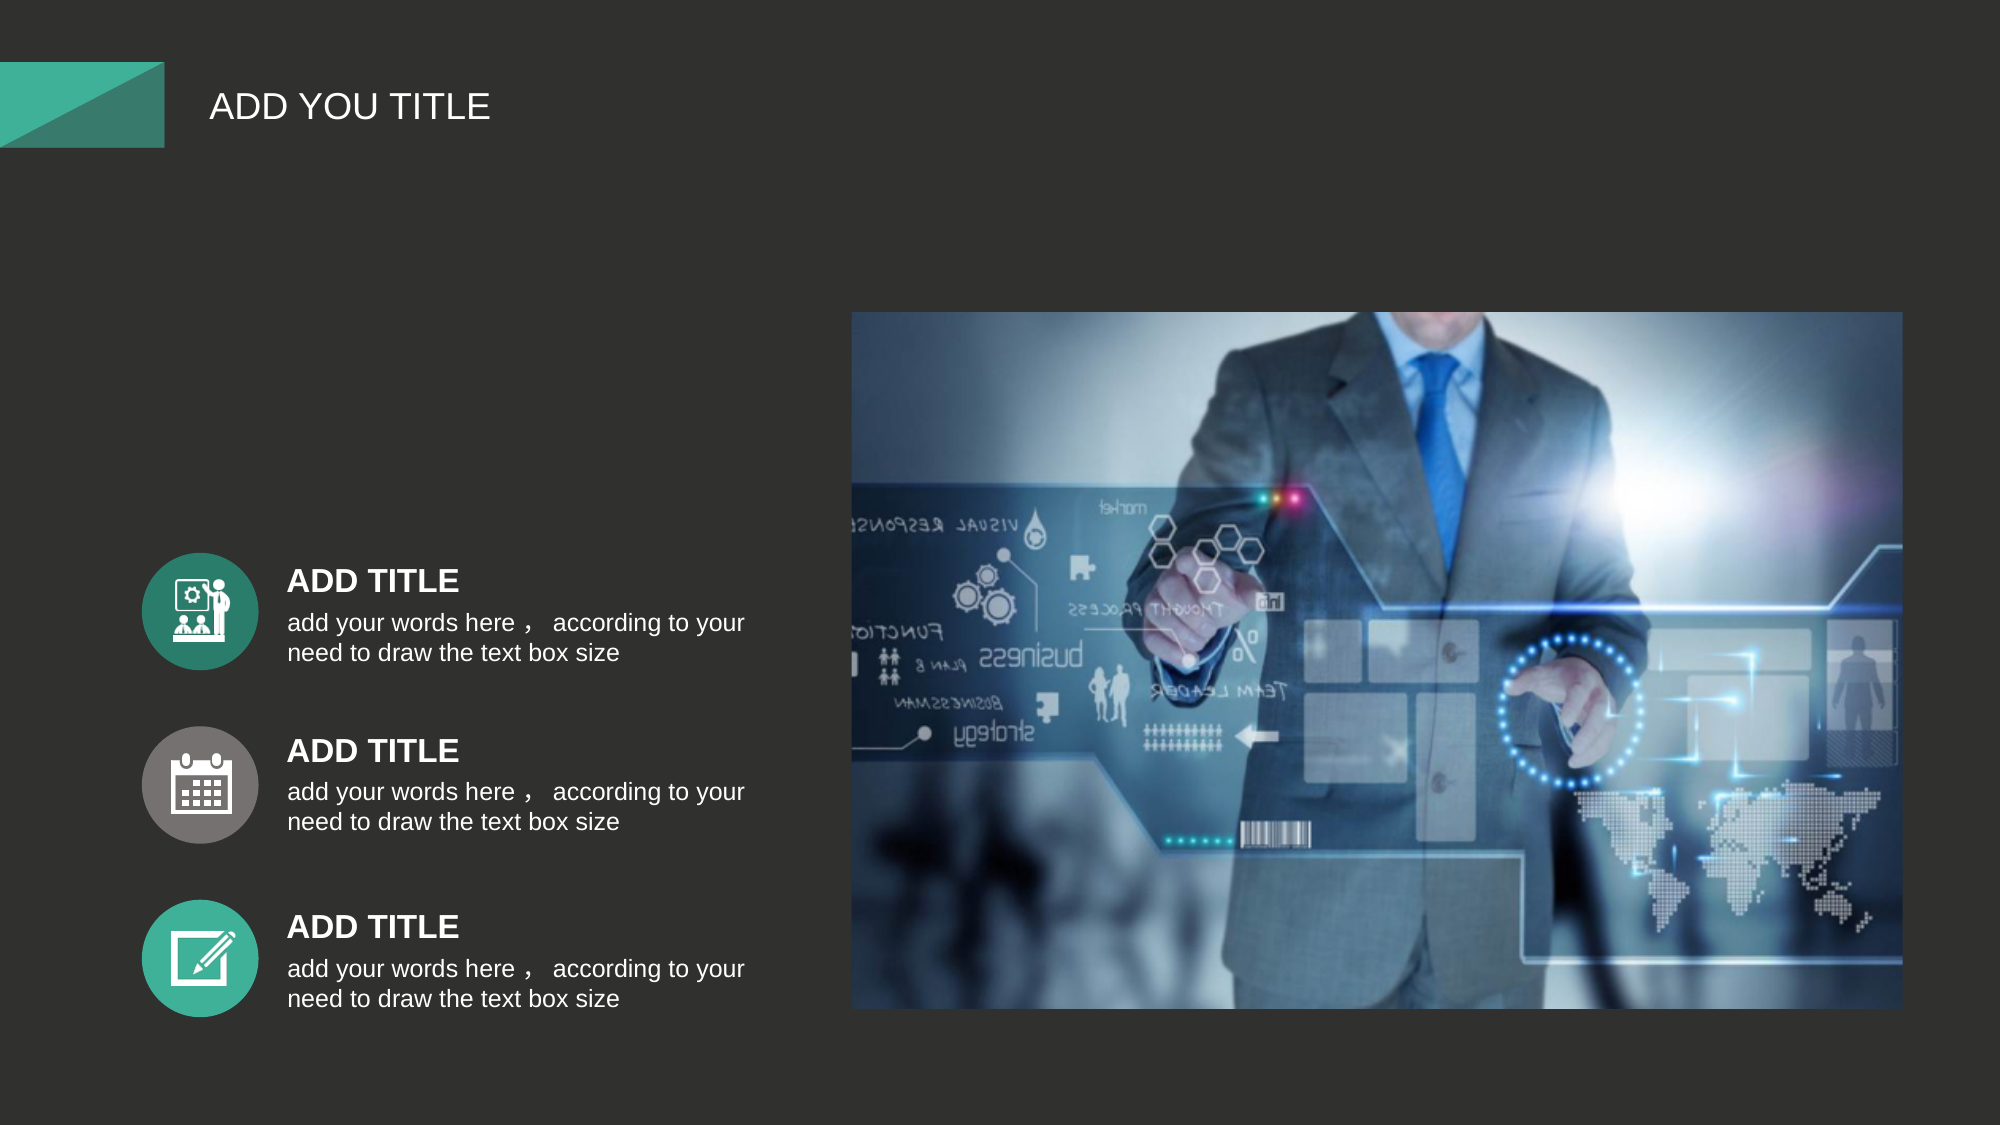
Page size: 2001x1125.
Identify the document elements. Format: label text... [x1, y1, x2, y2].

text_box [141, 552, 259, 671]
text_box [141, 899, 259, 1018]
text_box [0, 61, 165, 148]
text_box add your words here，according to your need to draw the text box size [287, 606, 747, 667]
picture [170, 752, 233, 815]
text_box ADD TITLE [286, 905, 517, 946]
picture [171, 931, 237, 987]
text_box add your words here，according to your need to draw the text box size [287, 775, 747, 836]
text_box [141, 726, 259, 844]
text_box add your words here，according to your need to draw the text box size [287, 952, 747, 1013]
picture [851, 312, 1903, 1009]
text_box ADD TITLE [286, 728, 517, 769]
text_box ADD YOU TITLE [194, 74, 507, 135]
picture [173, 579, 232, 643]
text_box ADD TITLE [286, 559, 517, 600]
